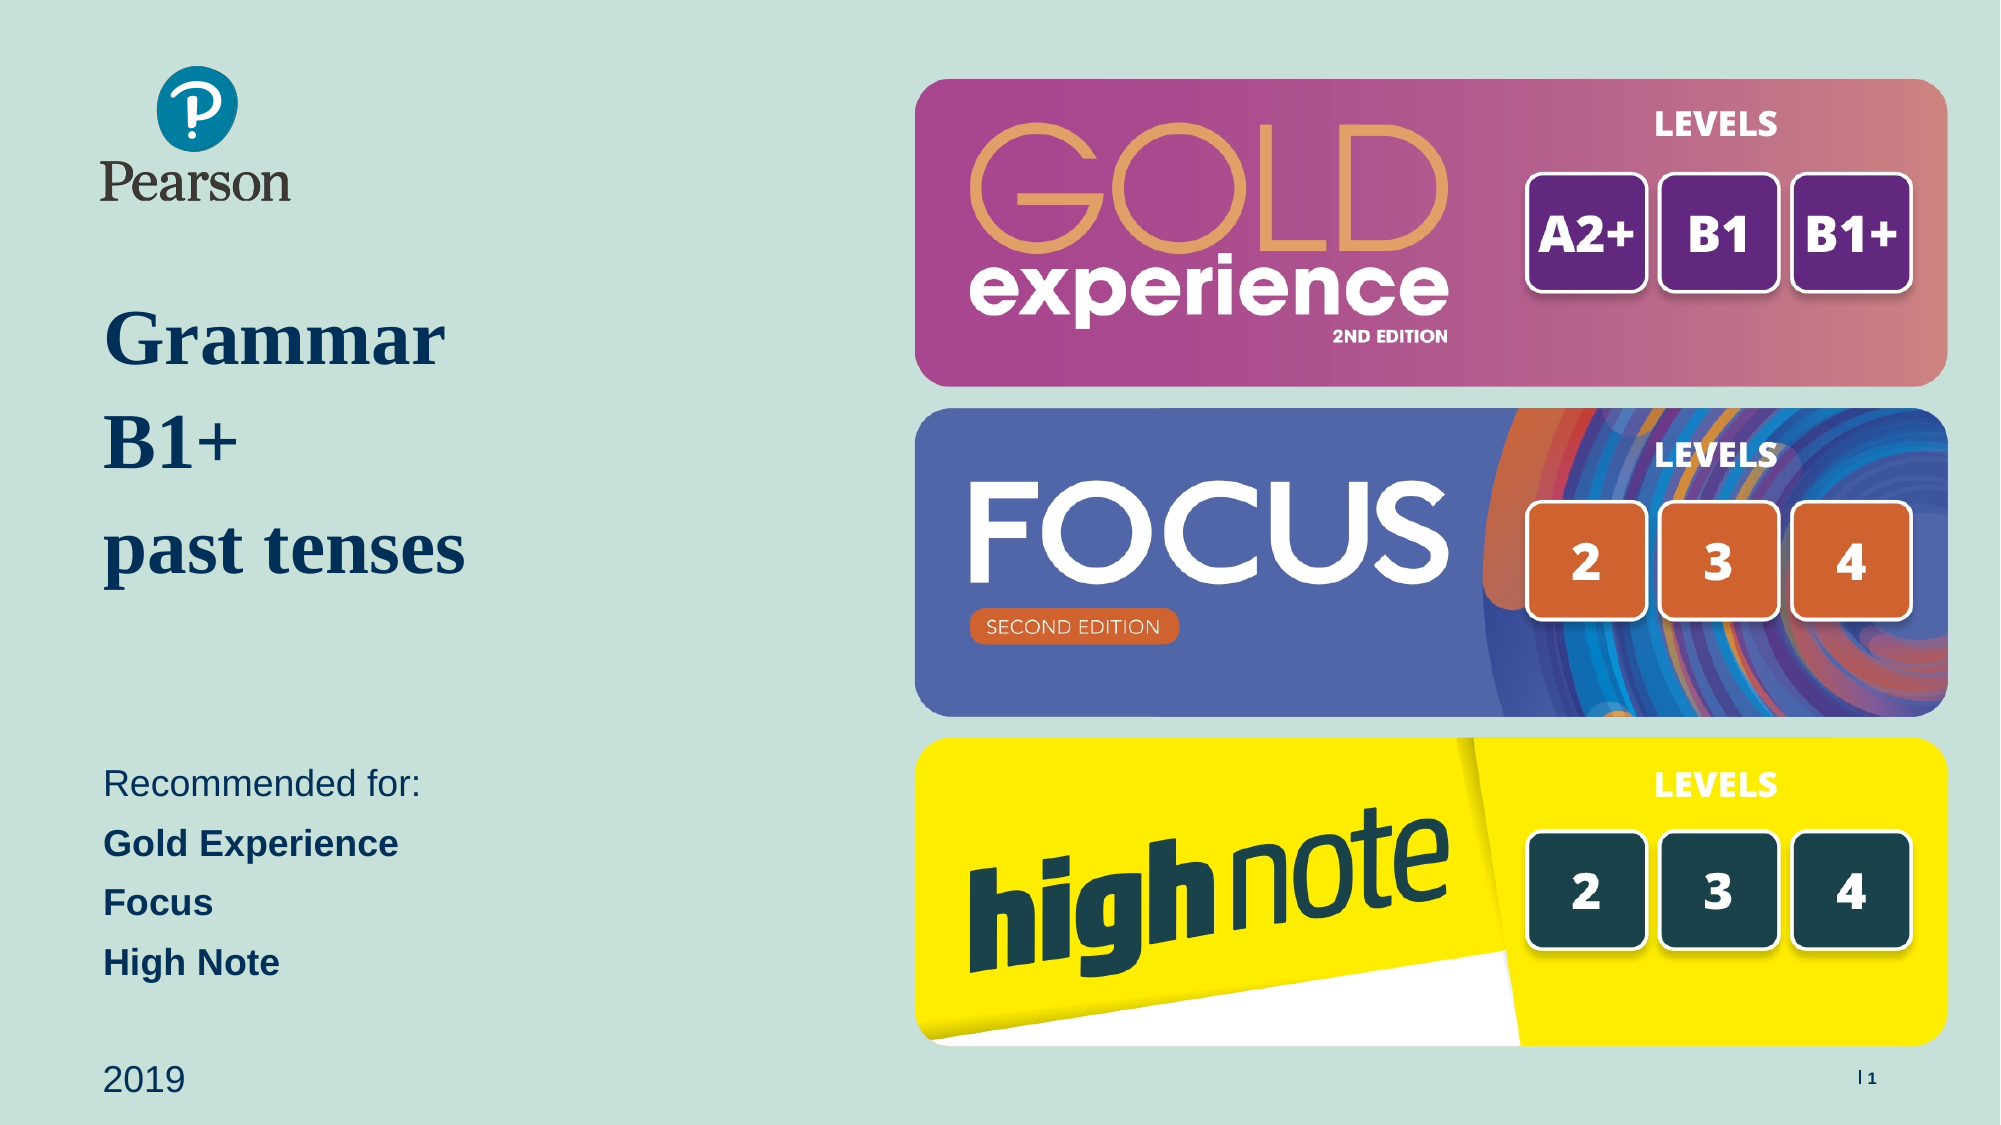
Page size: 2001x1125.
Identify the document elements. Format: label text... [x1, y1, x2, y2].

list 2019 [102, 1045, 970, 1093]
text_box Recommended for: Gold Experience Focus High Note [103, 743, 857, 930]
title Grammar B1+ past tenses [103, 275, 921, 615]
picture [0, 0, 2001, 1125]
slide_number 1 [1867, 1068, 1896, 1087]
